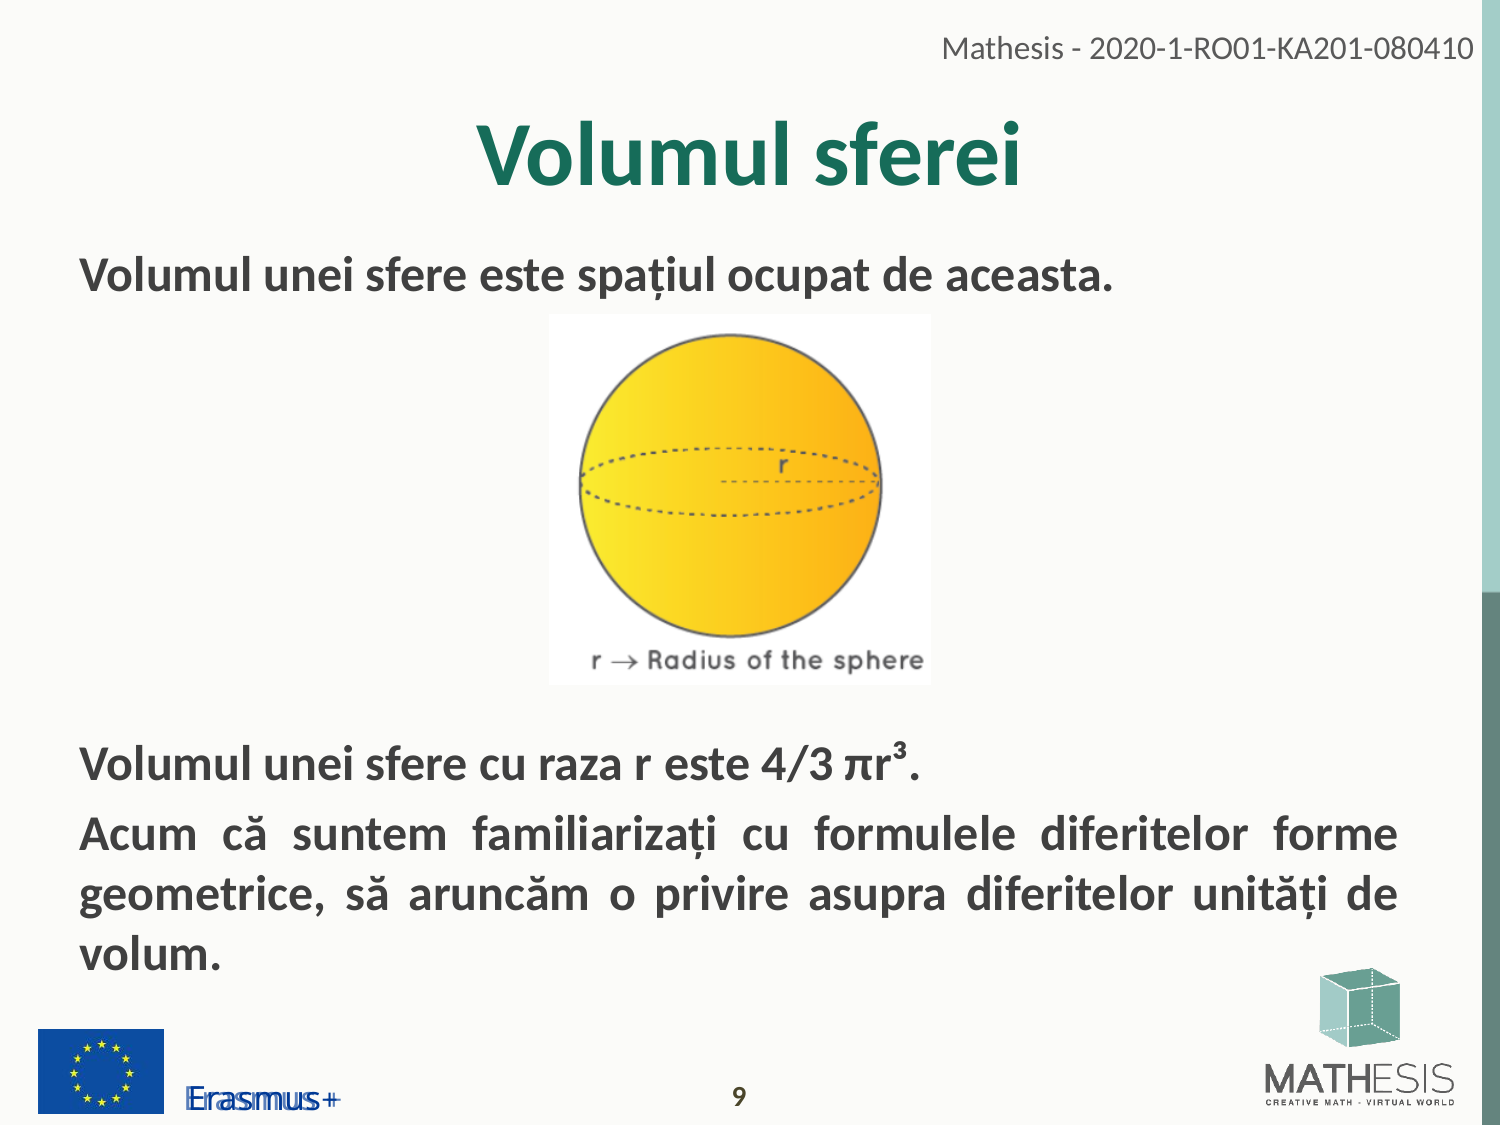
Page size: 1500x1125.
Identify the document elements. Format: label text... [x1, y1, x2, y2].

picture [38, 1029, 164, 1114]
title Volumul sferei [75, 86, 1425, 274]
picture [548, 314, 931, 686]
list Volumul unei sfere este spațiul ocupat de aceasta. Volumul unei sfere cu raza r este 4/3 πr³. Acum că suntem familiarizați cu formulele diferitelor forme geometrice, să aruncăm o privire asupra diferitelor unități de volum. [64, 233, 1415, 977]
